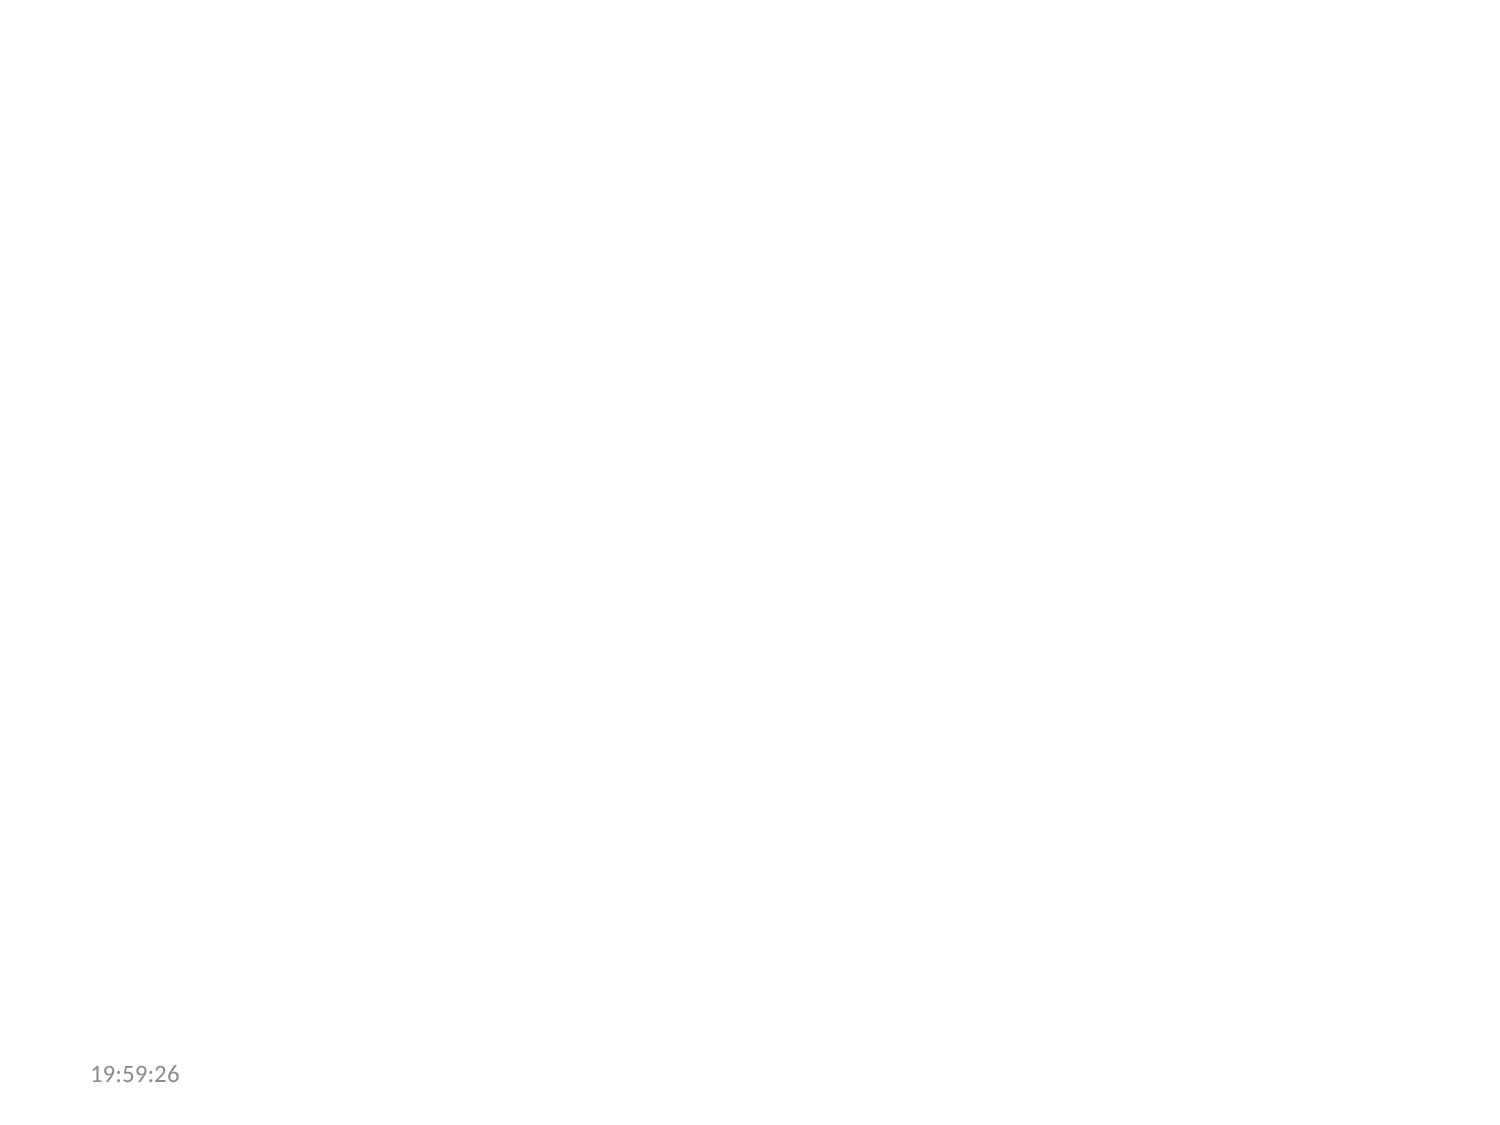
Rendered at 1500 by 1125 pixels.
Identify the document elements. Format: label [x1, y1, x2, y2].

slide_number [75, 1042, 425, 1103]
